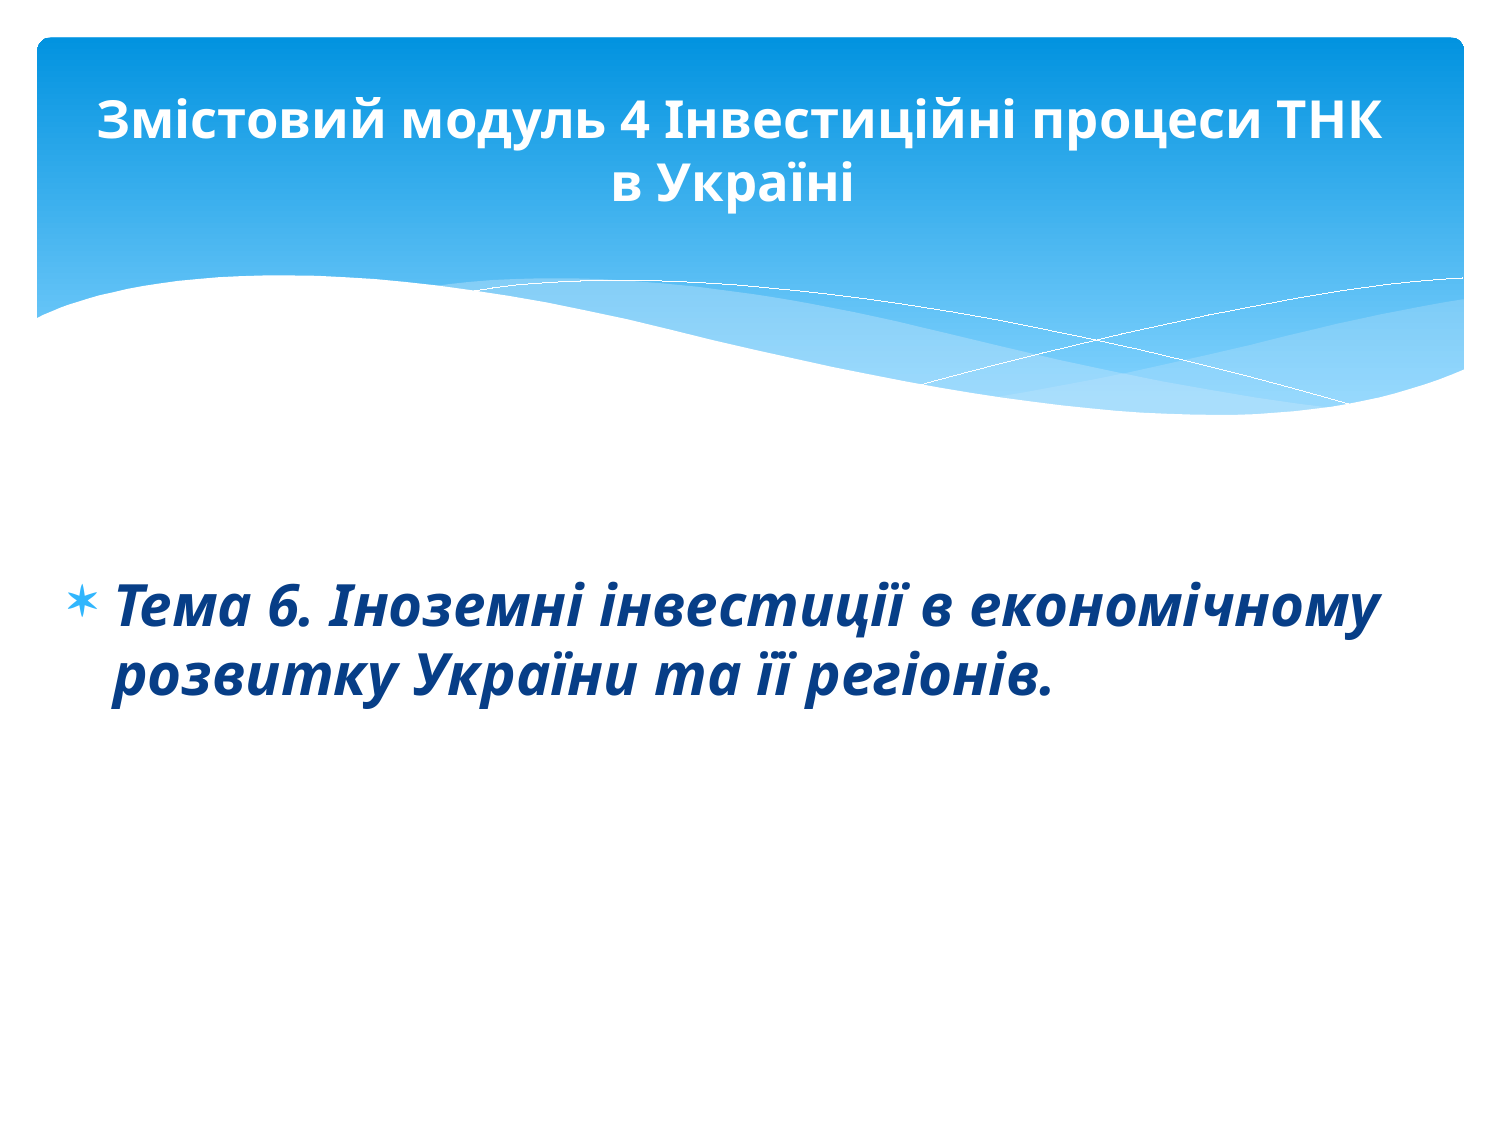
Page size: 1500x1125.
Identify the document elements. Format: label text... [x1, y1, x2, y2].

list Тема 6. Іноземні інвестиції в економічному розвитку України та її регіонів. [53, 397, 1459, 1005]
title Змістовий модуль 4 Інвестиційні процеси ТНК в Україні [64, 78, 1415, 284]
